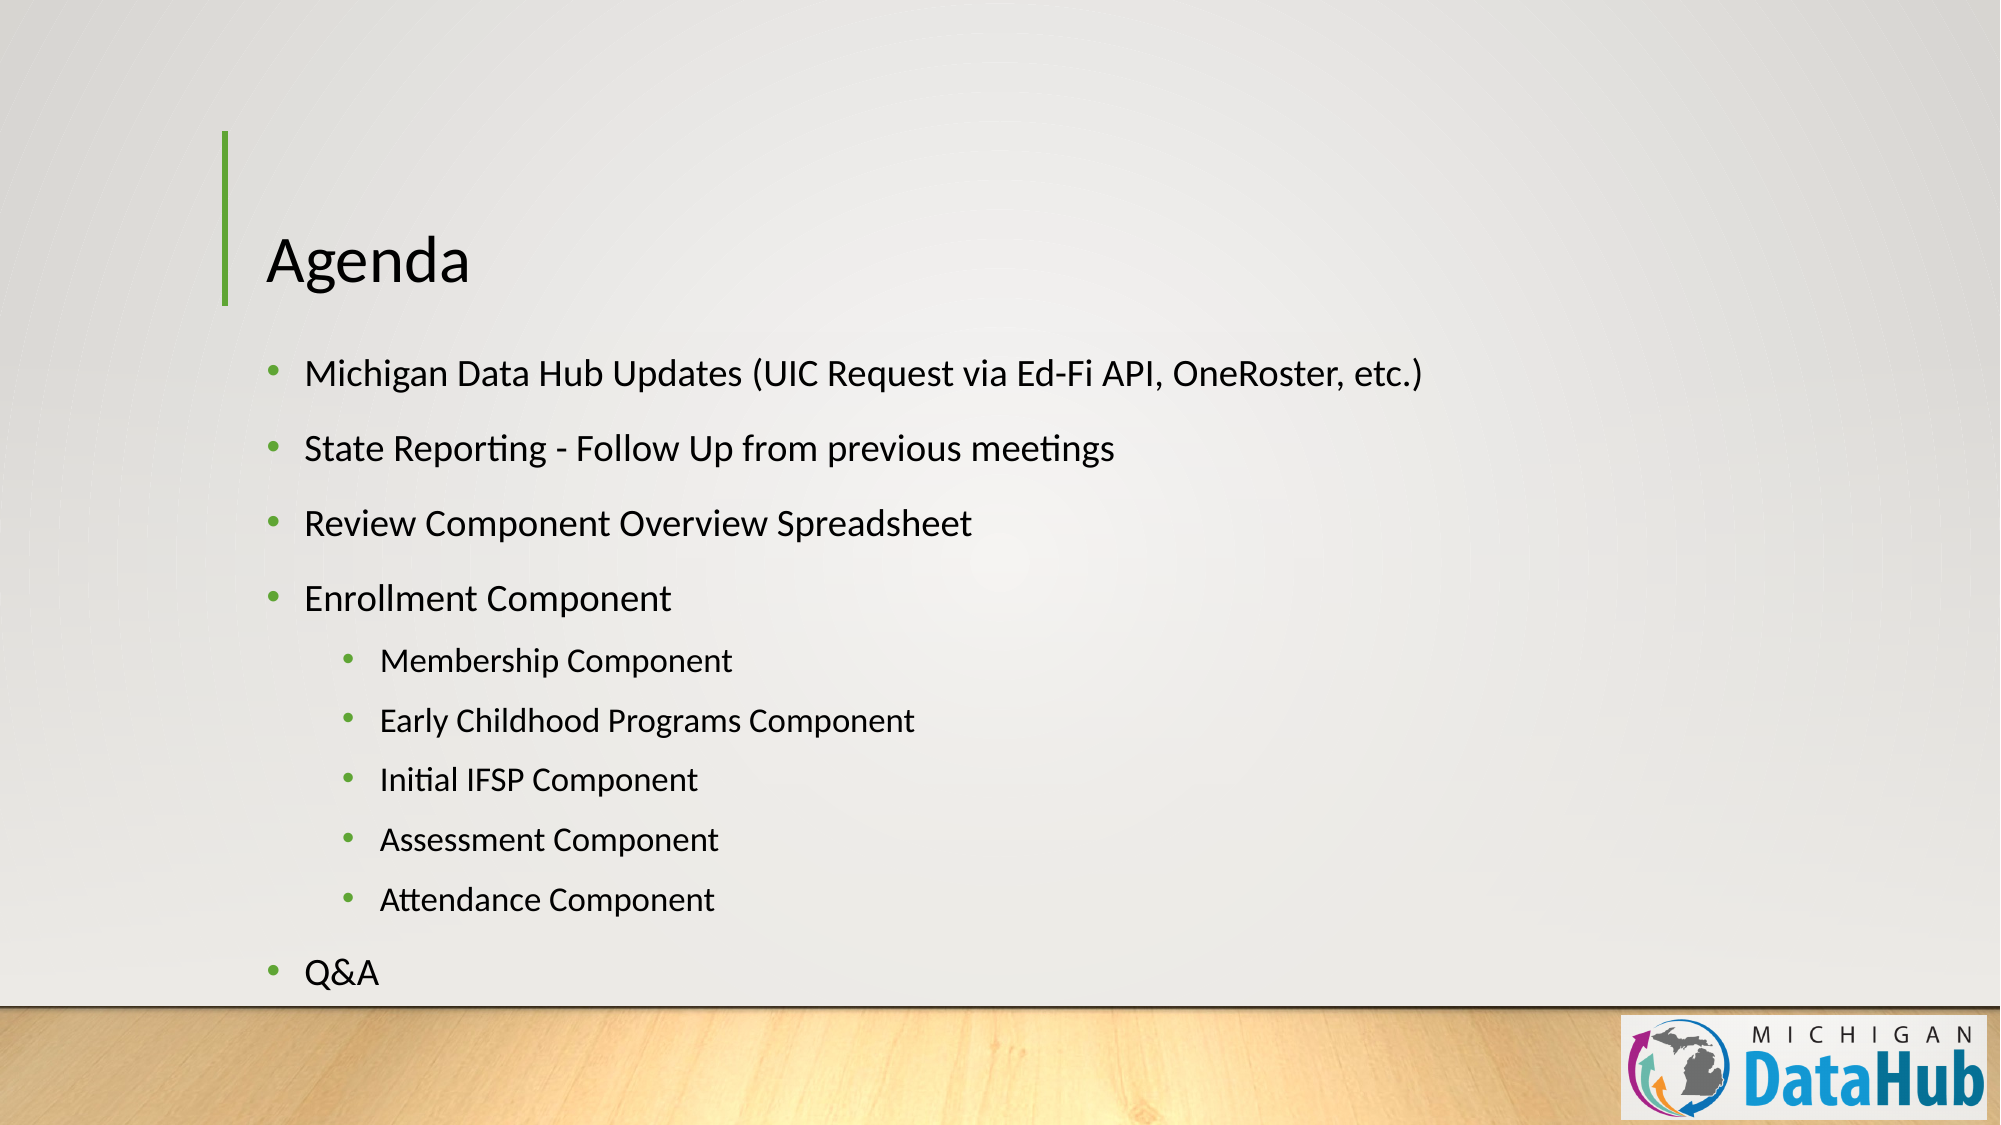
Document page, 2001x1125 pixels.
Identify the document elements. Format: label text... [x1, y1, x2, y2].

picture [0, 1006, 2000, 1125]
list Michigan Data Hub Updates (UIC Request via Ed-Fi API, OneRoster, etc.) State Reporting - Follow Up from previous meetings Review Component Overview Spreadsheet Enrollment Component Membership Component Early Childhood Programs Component Initial IFSP Component Assessment Component Attendance Component Q&A [251, 330, 1814, 1004]
title Agenda [251, 131, 1814, 305]
